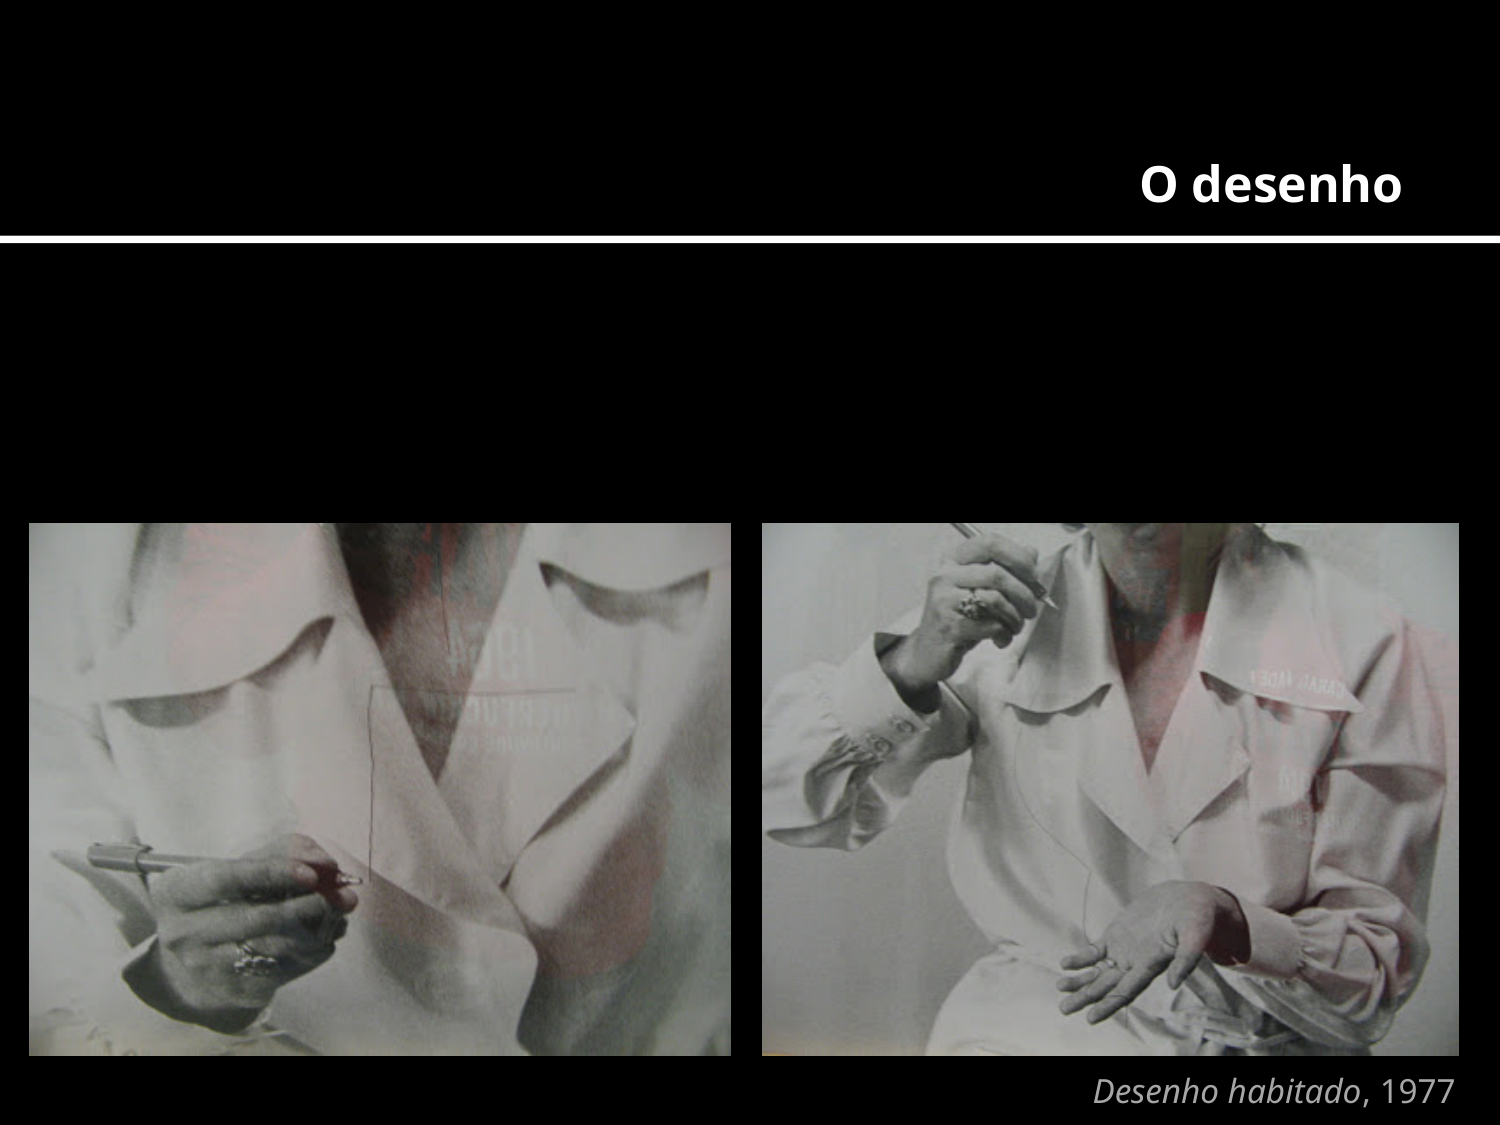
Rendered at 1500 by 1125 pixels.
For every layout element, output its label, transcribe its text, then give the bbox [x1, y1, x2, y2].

text_box Desenho habitado, 1977 [956, 1055, 1471, 1125]
picture [762, 523, 1459, 1056]
picture [29, 523, 731, 1056]
text_box O desenho [560, 125, 1412, 239]
